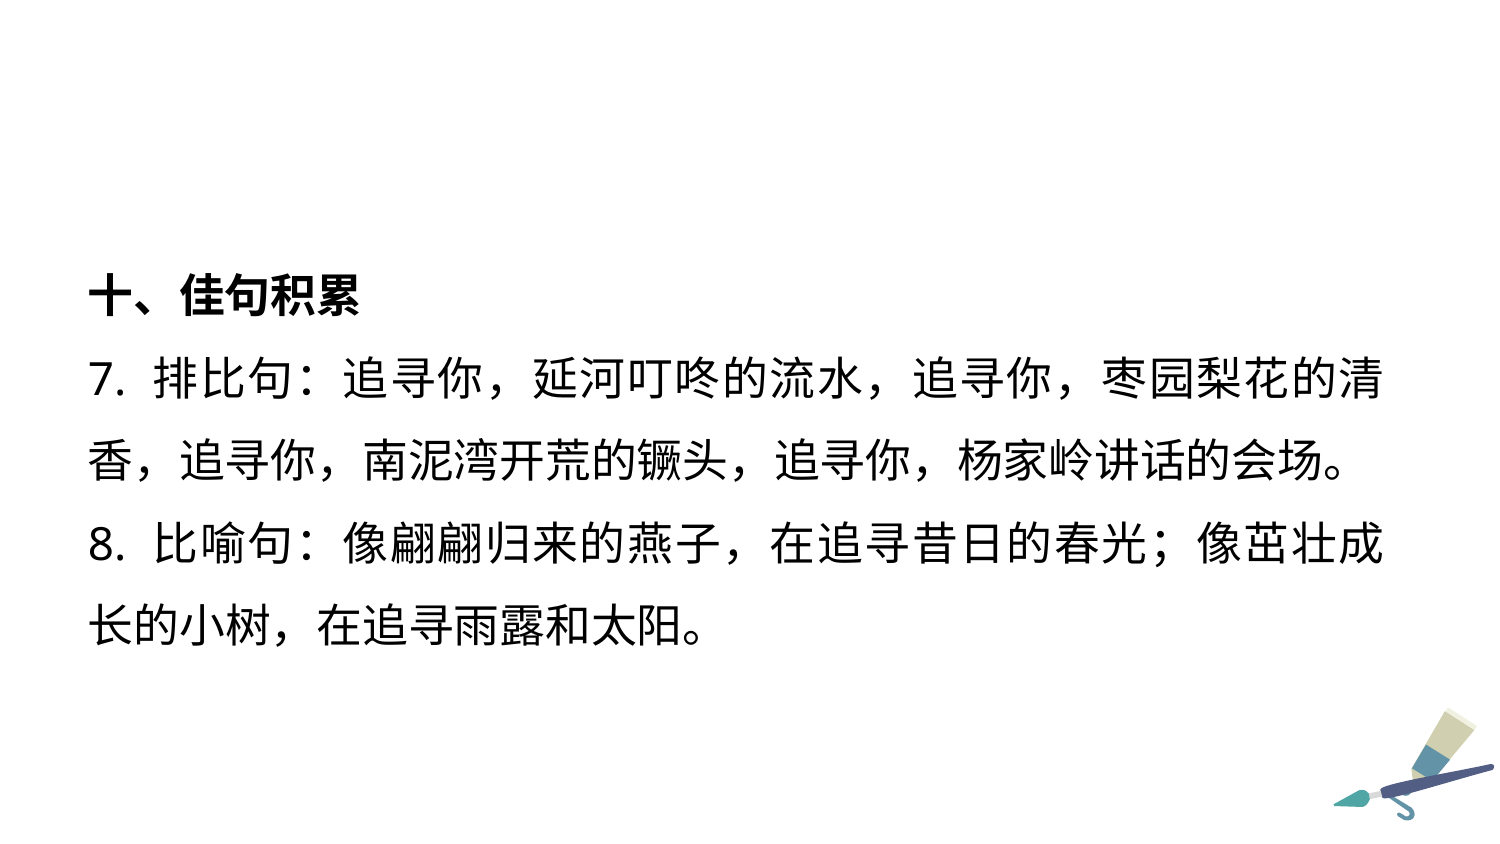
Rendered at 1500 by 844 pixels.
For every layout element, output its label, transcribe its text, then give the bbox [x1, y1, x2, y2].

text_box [1358, 708, 1481, 844]
text_box 十、佳句积累 7. 排比句：追寻你，延河叮咚的流水，追寻你，枣园梨花的清香，追寻你，南泥湾开荒的镢头，追寻你，杨家岭讲话的会场。 8. 比喻句：像翩翩归来的燕子，在追寻昔日的春光；像茁壮成长的小树，在追寻雨露和太阳。 [73, 232, 1400, 659]
